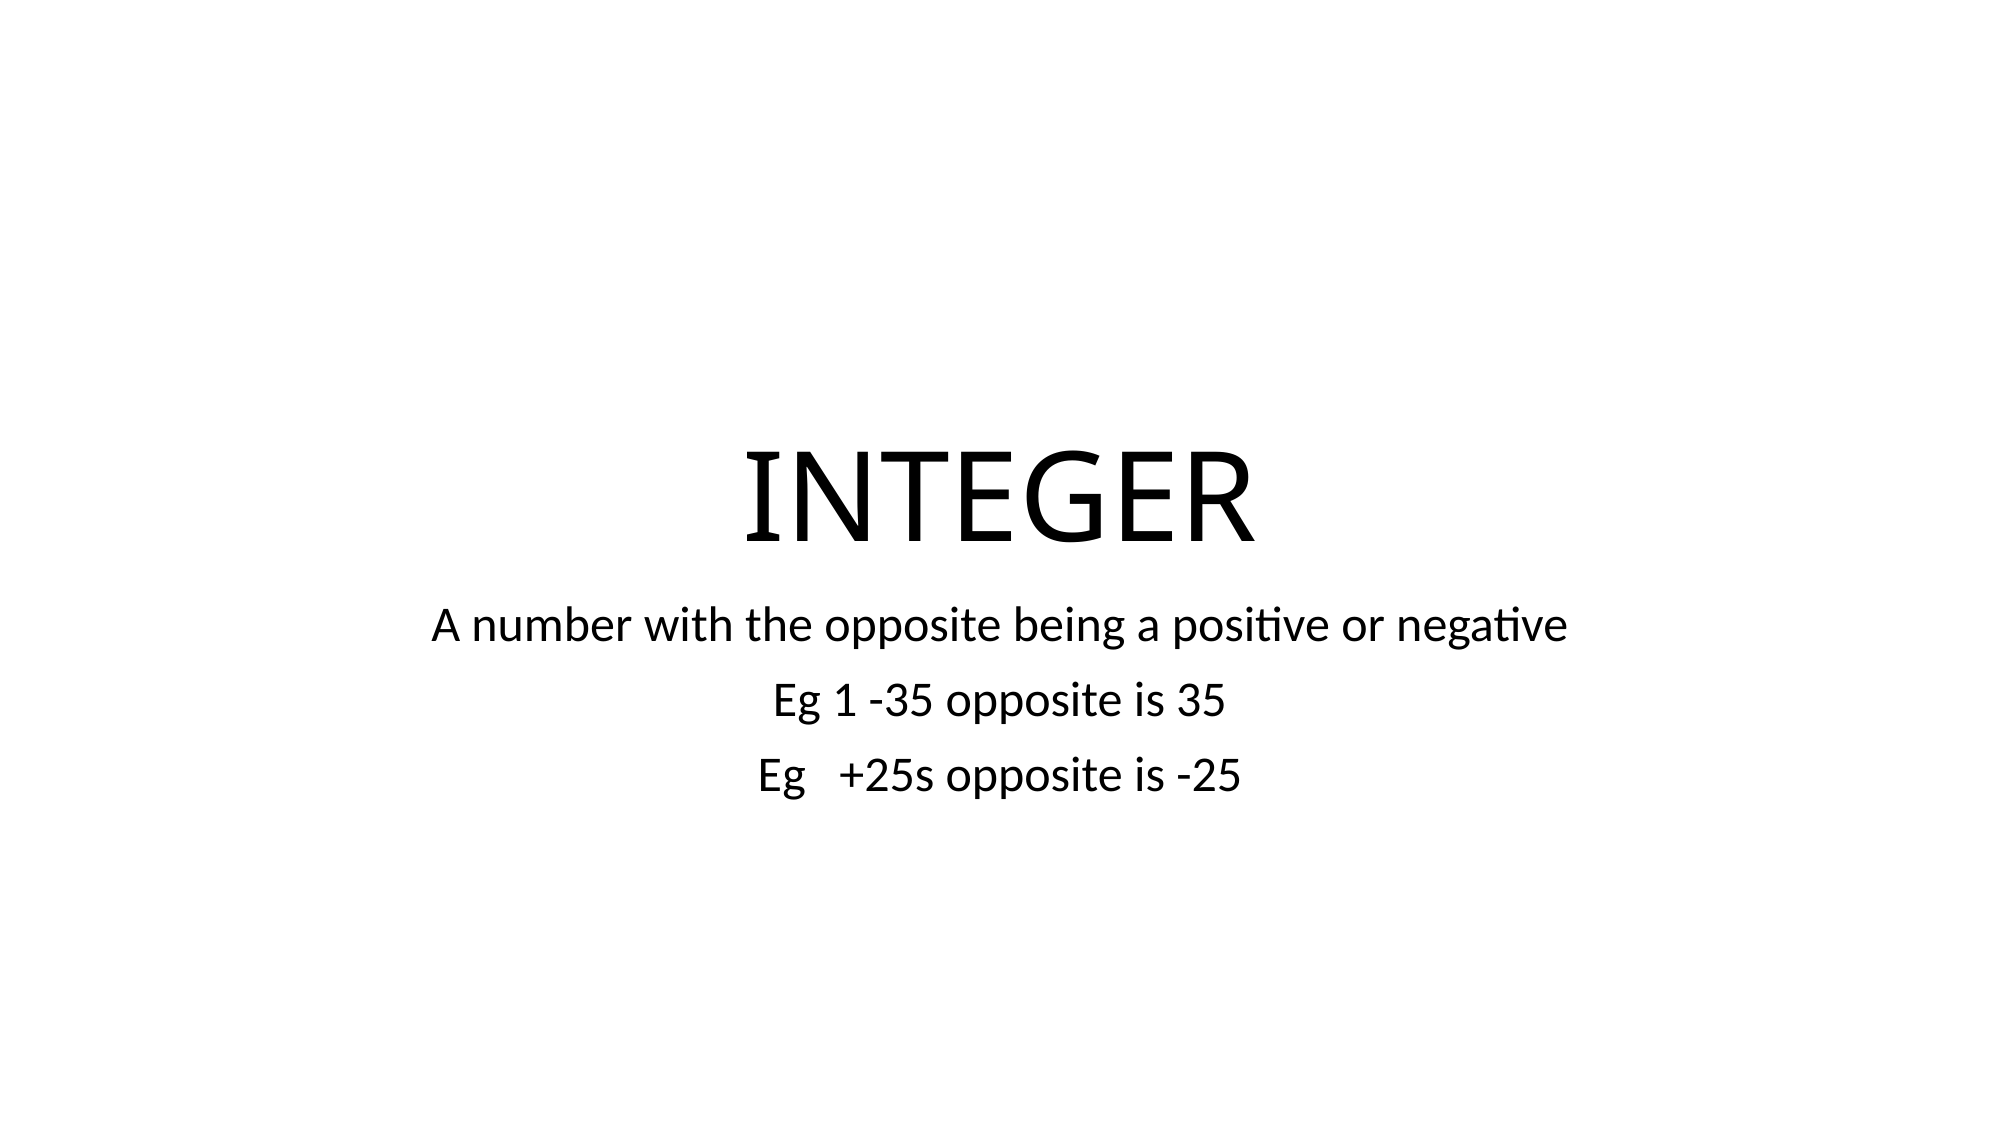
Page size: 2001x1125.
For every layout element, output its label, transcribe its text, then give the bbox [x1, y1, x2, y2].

subtitle A number with the opposite being a positive or negative Eg 1 -35 opposite is 35 Eg +25s opposite is -25 [249, 590, 1750, 863]
title INTEGER [249, 184, 1750, 576]
